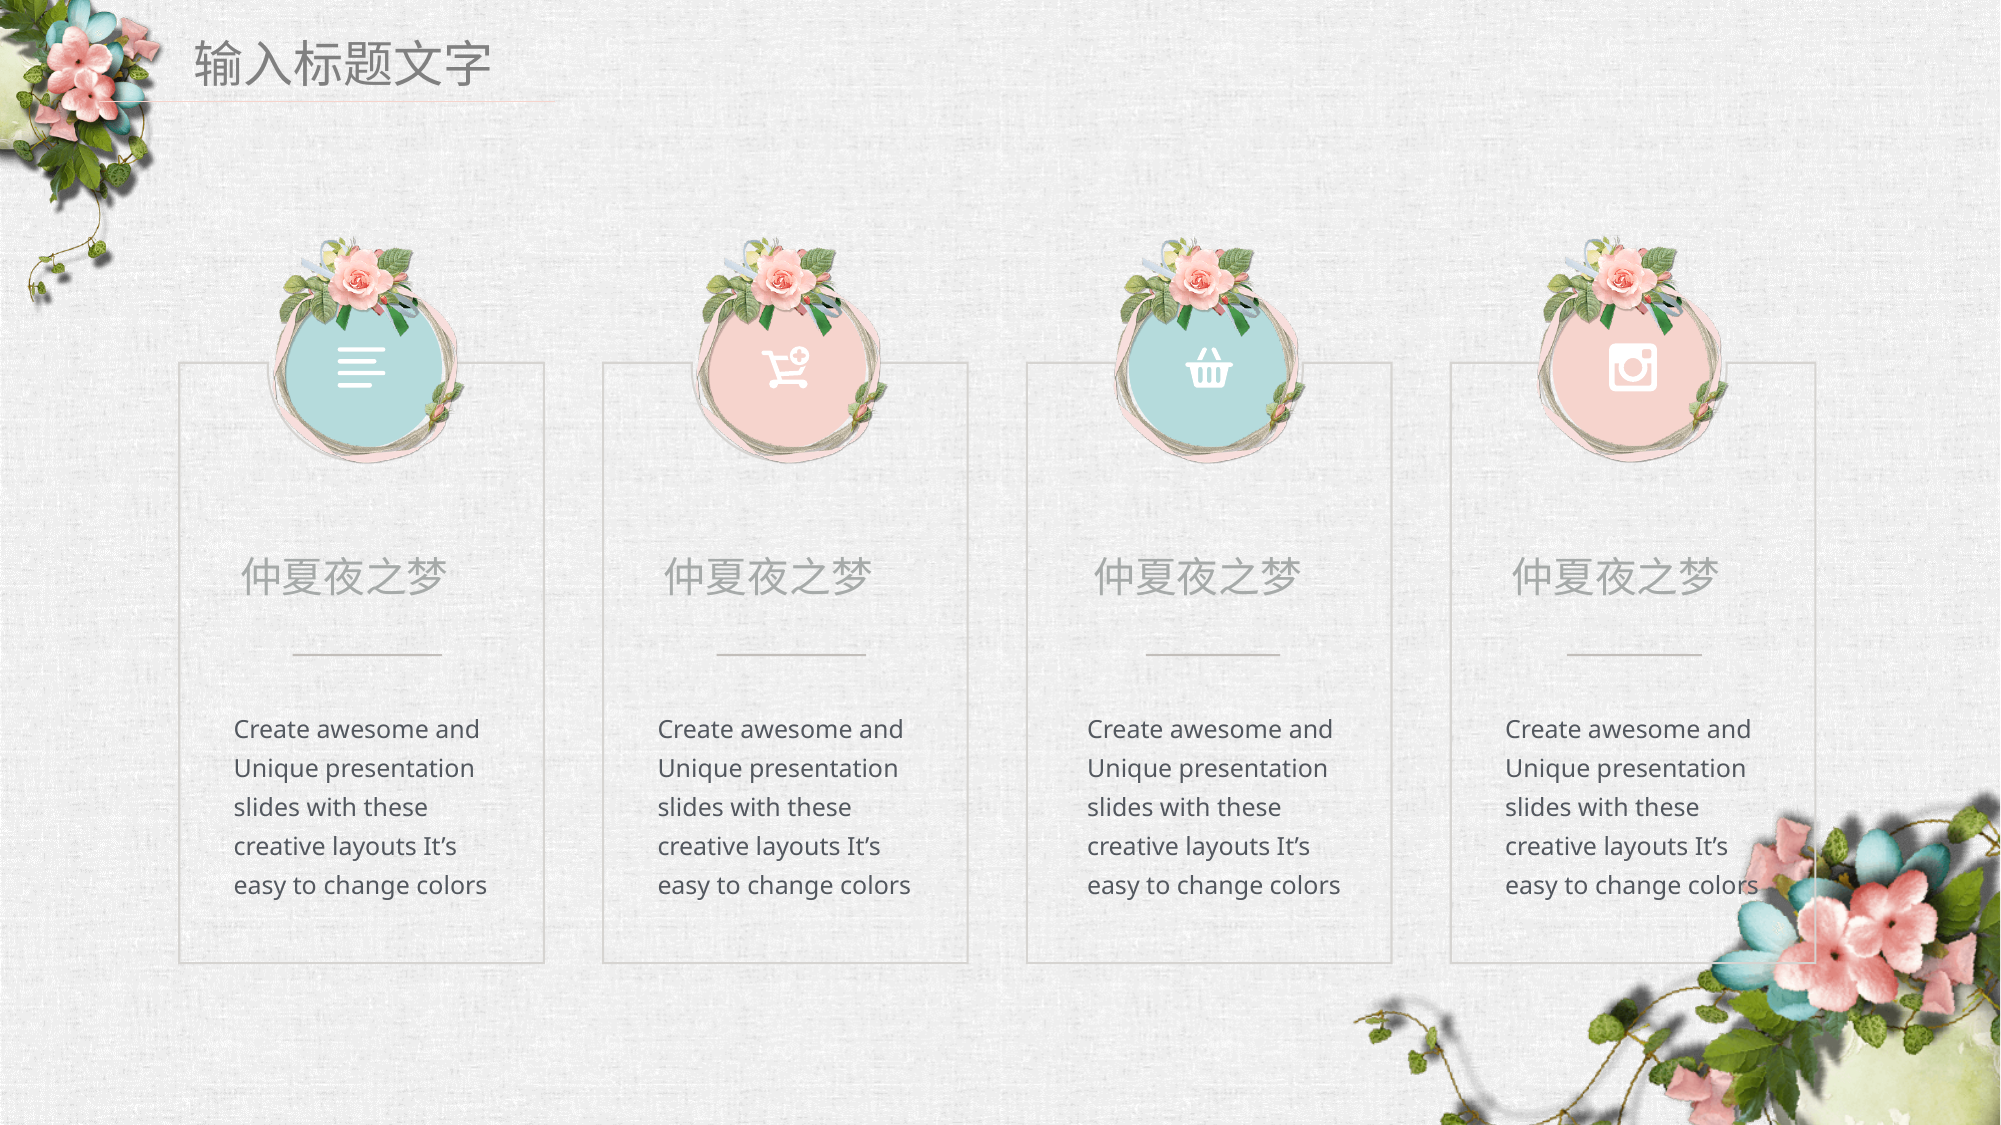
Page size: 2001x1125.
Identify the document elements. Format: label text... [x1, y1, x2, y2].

text_box 仲夏夜之梦 [235, 546, 454, 606]
text_box 输入标题文字 [178, 25, 555, 101]
text_box Create awesome and Unique presentation slides with these creative layouts It’s easy to change colors [653, 700, 918, 904]
text_box [1026, 362, 1392, 964]
text_box Create awesome and Unique presentation slides with these creative layouts It’s easy to change colors [229, 700, 494, 904]
picture [0, 0, 2001, 1125]
text_box Create awesome and Unique presentation slides with these creative layouts It’s easy to change colors [1082, 700, 1347, 904]
text_box 仲夏夜之梦 [1089, 546, 1307, 606]
text_box 仲夏夜之梦 [659, 546, 878, 606]
text_box 仲夏夜之梦 [1507, 546, 1725, 606]
text_box Create awesome and Unique presentation slides with these creative layouts It’s easy to change colors [1501, 700, 1766, 904]
text_box [1450, 362, 1816, 964]
text_box [179, 362, 544, 964]
text_box [603, 362, 968, 964]
